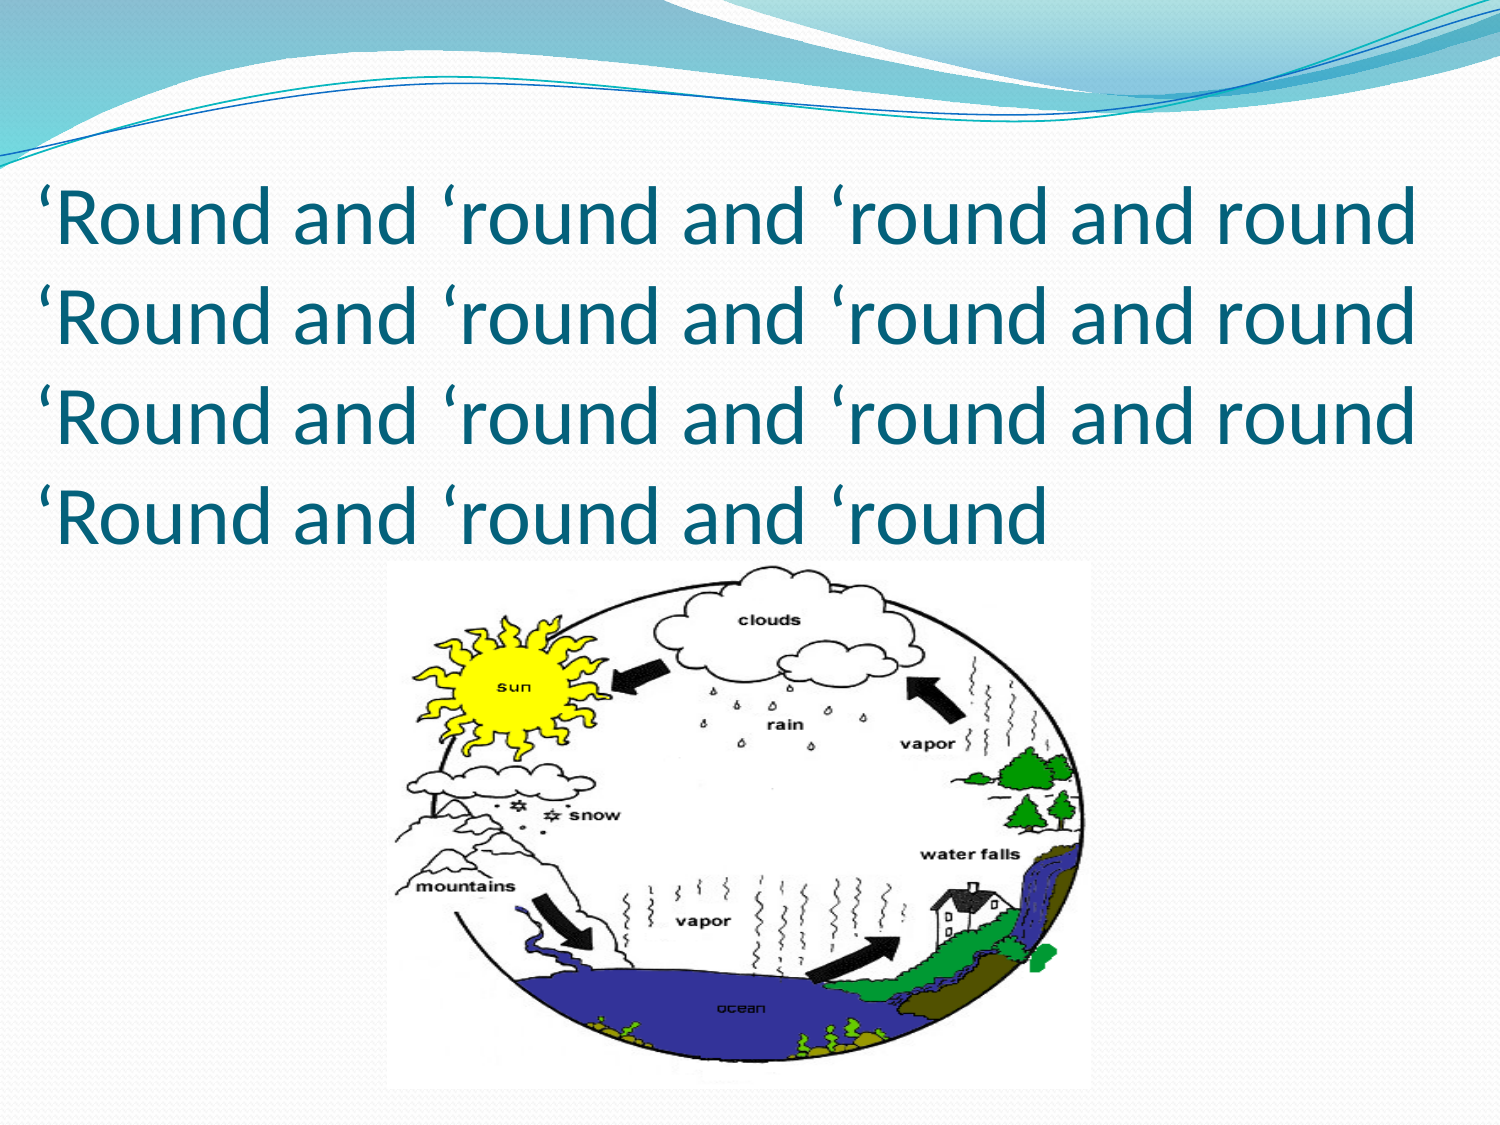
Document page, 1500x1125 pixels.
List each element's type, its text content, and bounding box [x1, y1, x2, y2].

picture [387, 561, 1092, 1089]
title ‘Round and ‘round and ‘round and round ‘Round and ‘round and ‘round and round ‘Round and ‘round and ‘round and round ‘Round and ‘round and ‘round [34, 115, 1462, 562]
